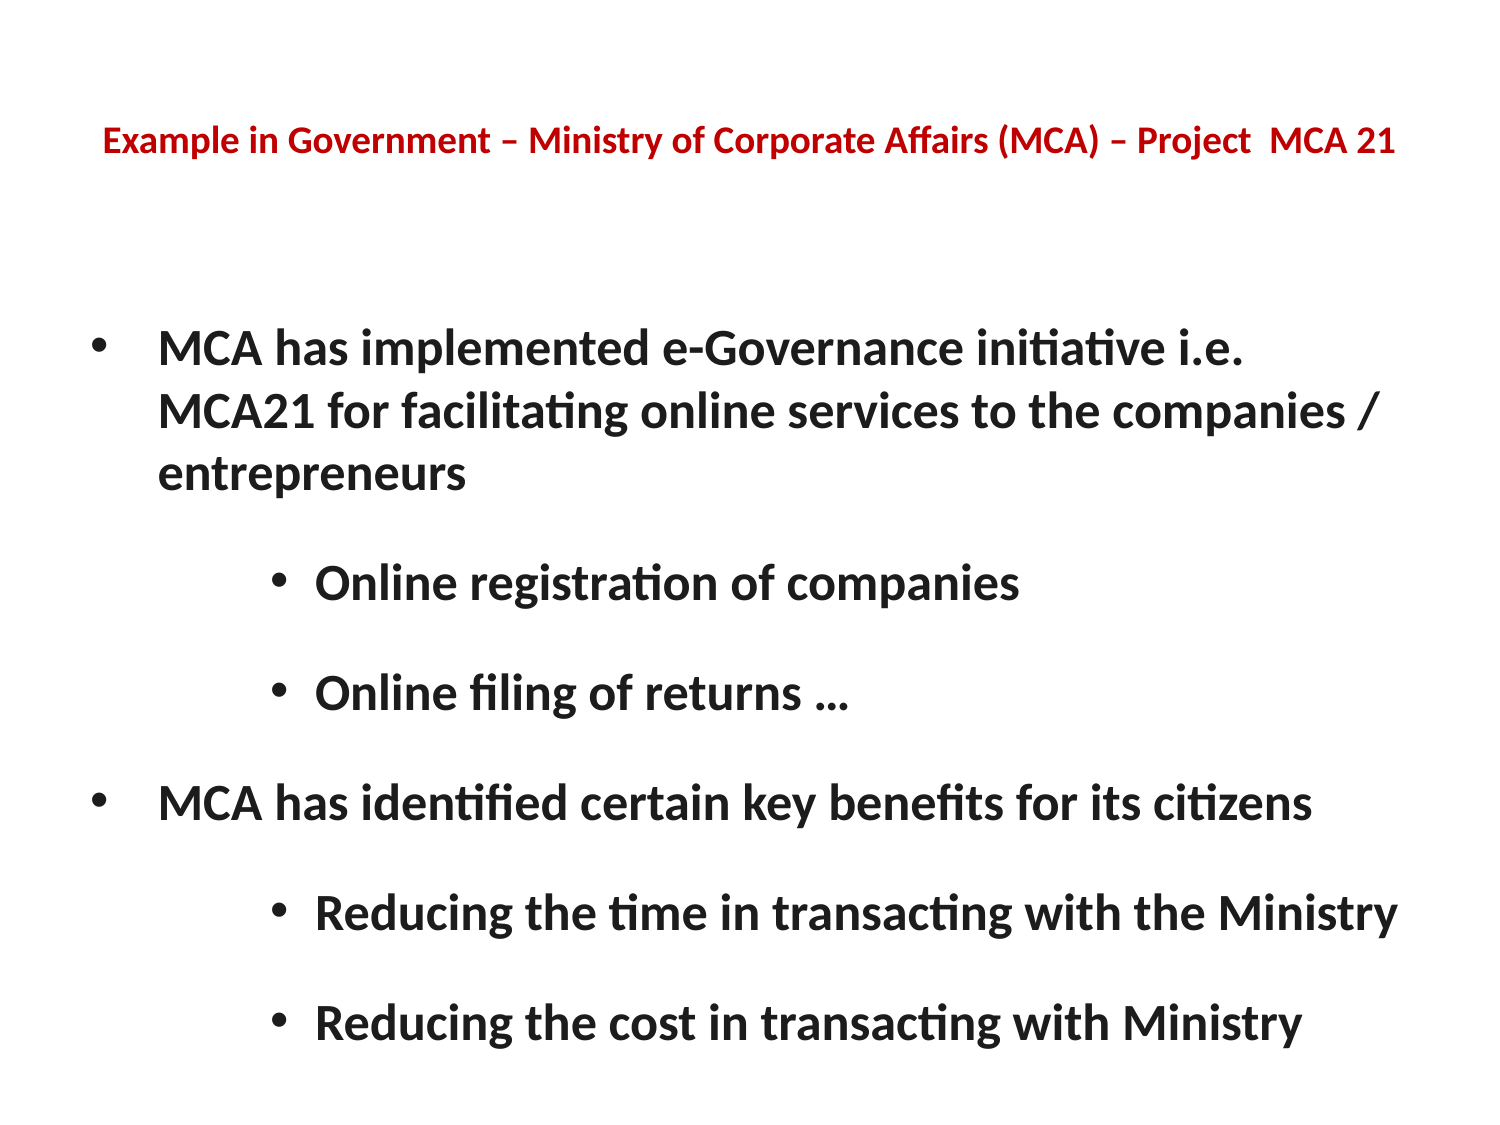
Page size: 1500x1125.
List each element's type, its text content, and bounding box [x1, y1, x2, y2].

title Example in Government – Ministry of Corporate Affairs (MCA) – Project MCA 21 [75, 24, 1425, 212]
list MCA has implemented e-Governance initiative i.e. MCA21 for facilitating online services to the companies / entrepreneurs Online registration of companies Online filing of returns … MCA has identified certain key benefits for its citizens Reducing the time in transacting with the Ministry Reducing the cost in transacting with Ministry [75, 212, 1425, 1088]
